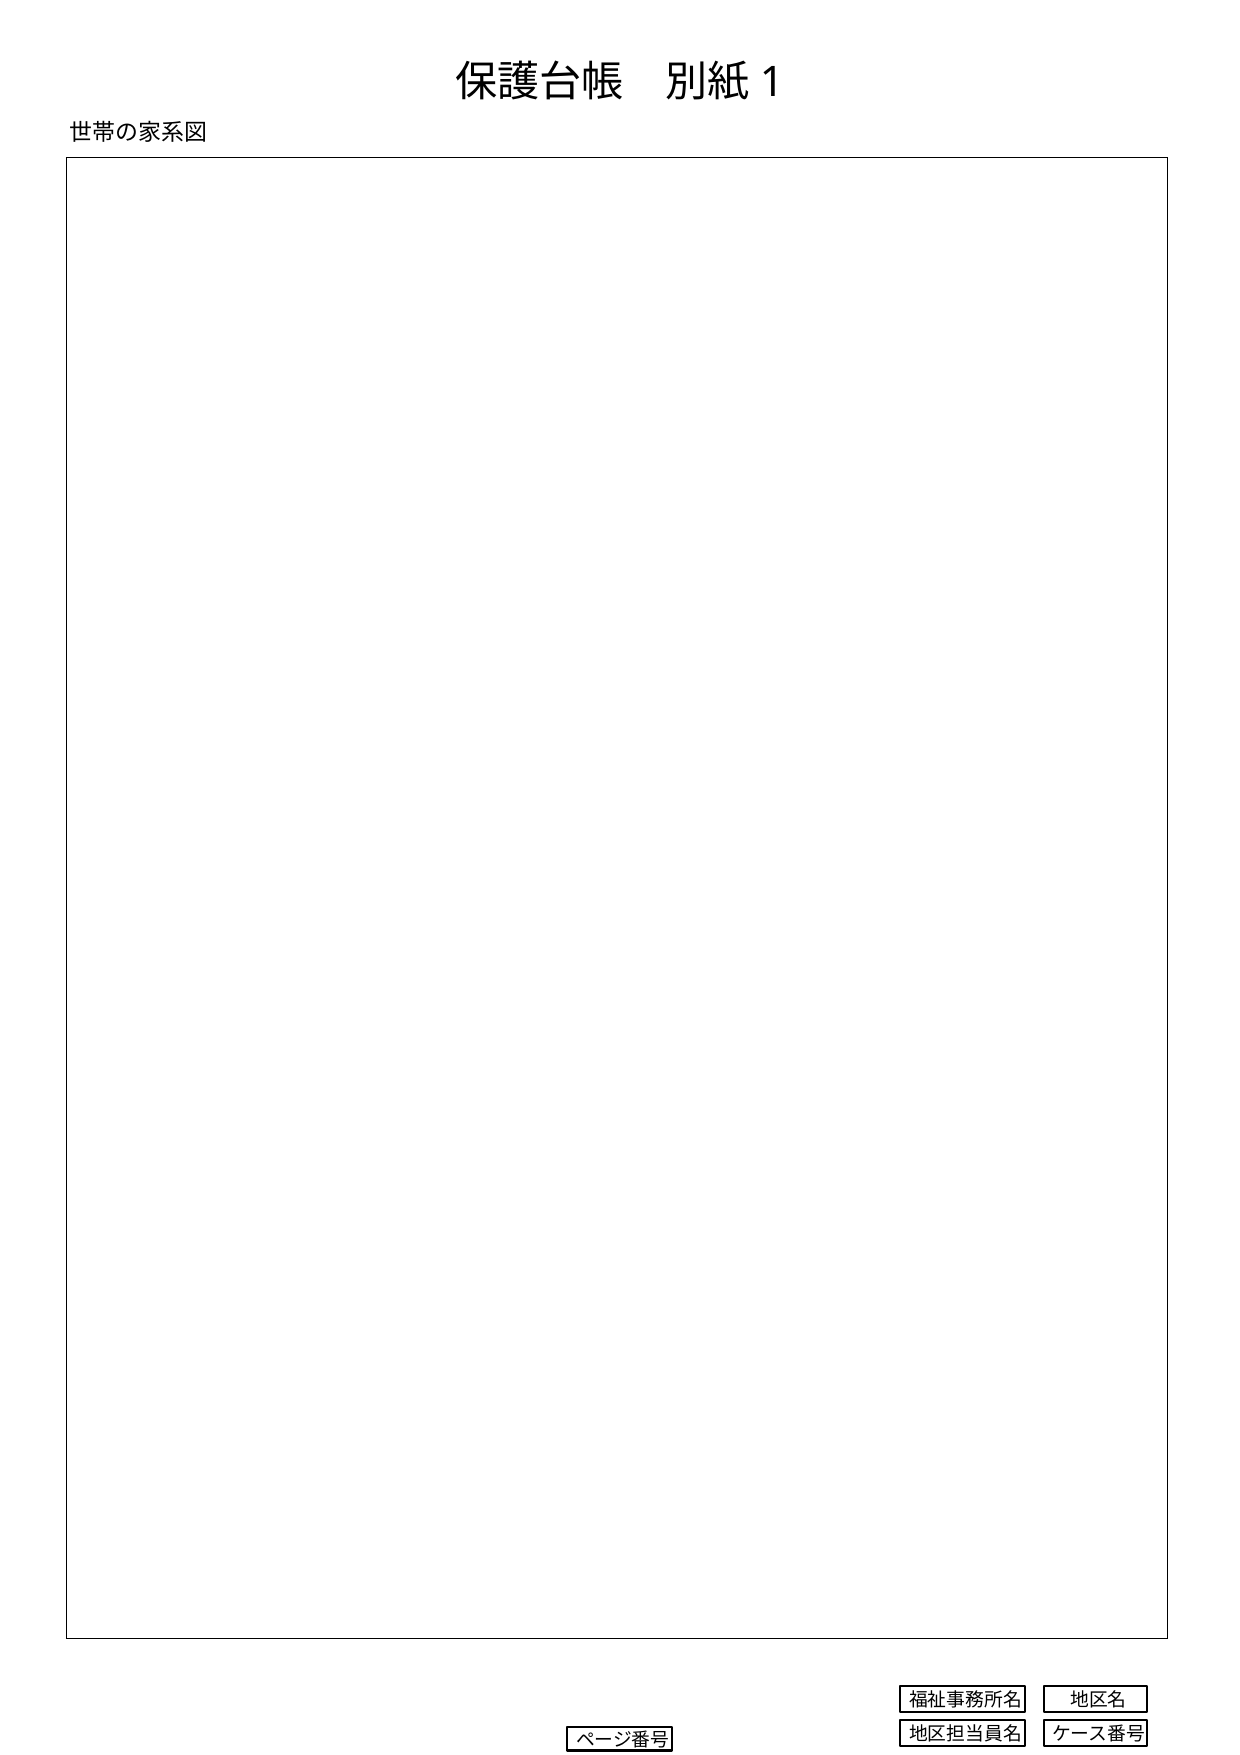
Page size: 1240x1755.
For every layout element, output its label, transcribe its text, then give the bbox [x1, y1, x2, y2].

table_header [67, 158, 1167, 1638]
text_box 世帯の家系図 [67, 115, 258, 145]
text_box 地区名 [1042, 1684, 1149, 1714]
text_box ページ番号 [565, 1725, 674, 1753]
text_box 地区担当員名 [898, 1718, 1027, 1748]
text_box ケース番号 [1042, 1718, 1149, 1748]
text_box 福祉事務所名 [898, 1684, 1027, 1714]
text_box 保護台帳 別紙1 [66, 47, 1174, 113]
